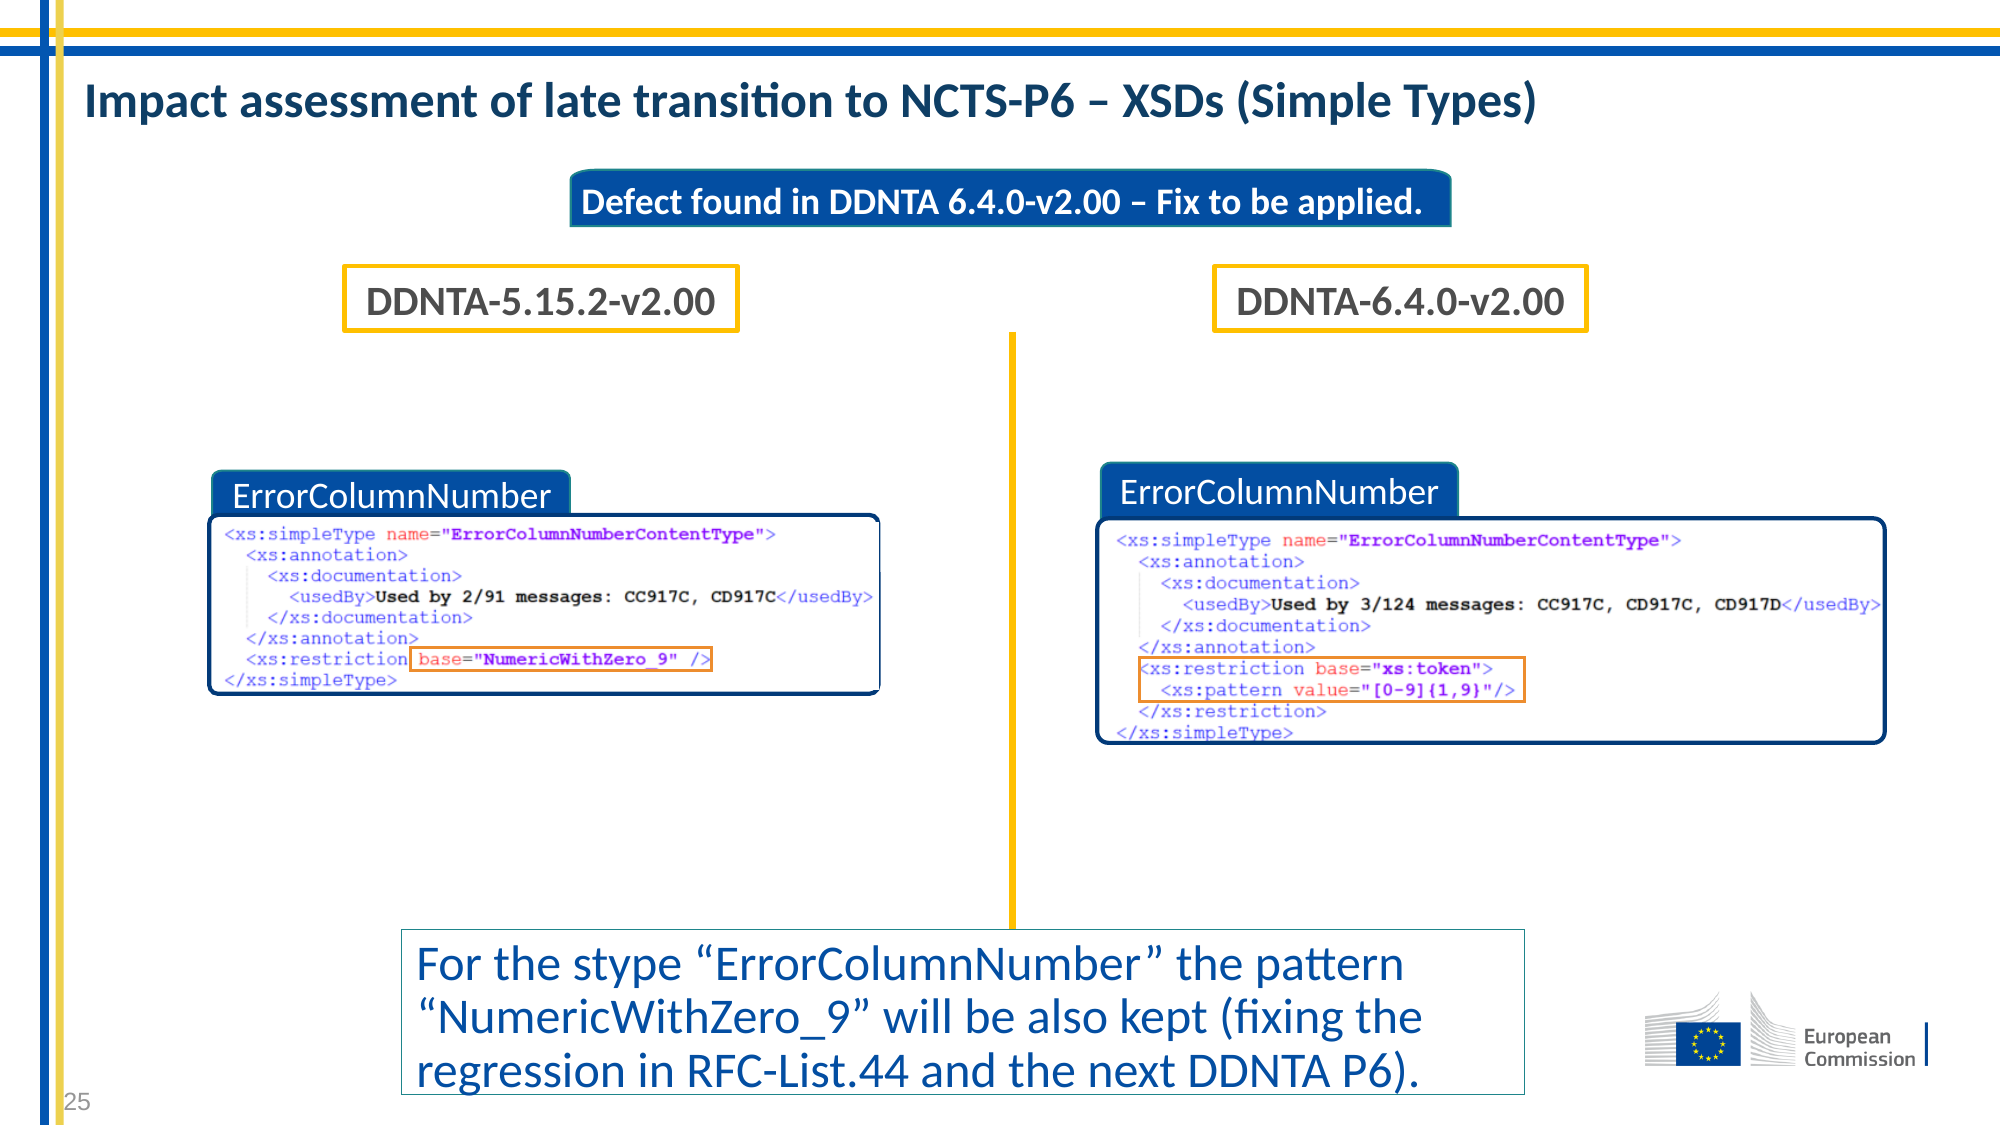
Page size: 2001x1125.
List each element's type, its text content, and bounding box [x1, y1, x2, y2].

text_box [49, 46, 55, 56]
text_box [55, 0, 64, 1070]
text_box For the stype “ErrorColumnNumber” the pattern “NumericWithZero_9” will be also kept (fixing the regression in RFC-List.44 and the next DDNTA P6). [401, 929, 1525, 1095]
text_box DDNTA-6.4.0-v2.00 [1214, 266, 1587, 331]
text_box [40, 0, 49, 1125]
slide_number 25 [48, 1070, 499, 1125]
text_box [1097, 462, 1885, 743]
text_box Defect found in DDNTA 6.4.0-v2.00 – Fix to be applied. [569, 168, 1452, 228]
picture [1645, 991, 1928, 1066]
text_box DDNTA-5.15.2-v2.00 [344, 266, 738, 331]
text_box [64, 28, 2000, 37]
text_box Impact assessment of late transition to NCTS-P6 – XSDs (Simple Types) [69, 60, 1587, 135]
text_box [64, 46, 2000, 56]
text_box [49, 28, 55, 37]
text_box [0, 28, 40, 37]
text_box [0, 46, 40, 56]
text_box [209, 470, 879, 694]
